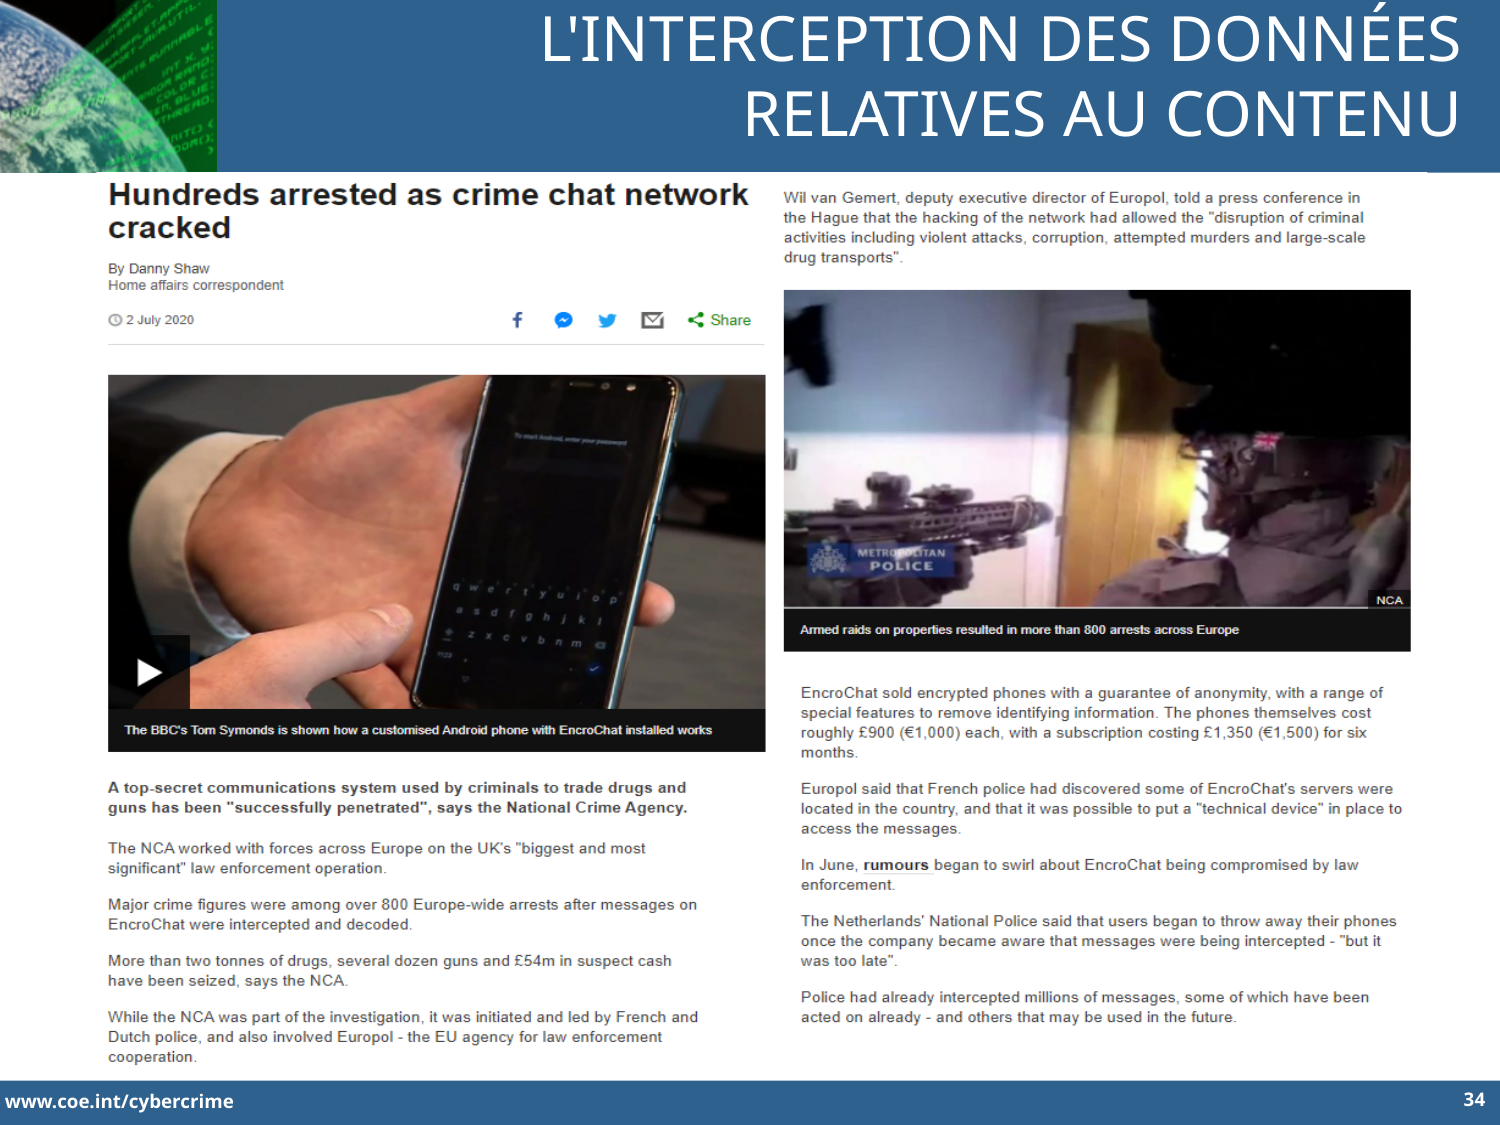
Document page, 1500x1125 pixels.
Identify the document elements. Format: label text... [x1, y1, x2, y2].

text_box L'INTERCEPTION DES DONNÉES RELATIVES AU CONTENU [225, 0, 1478, 157]
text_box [96, 172, 1428, 1074]
picture [0, 0, 217, 173]
